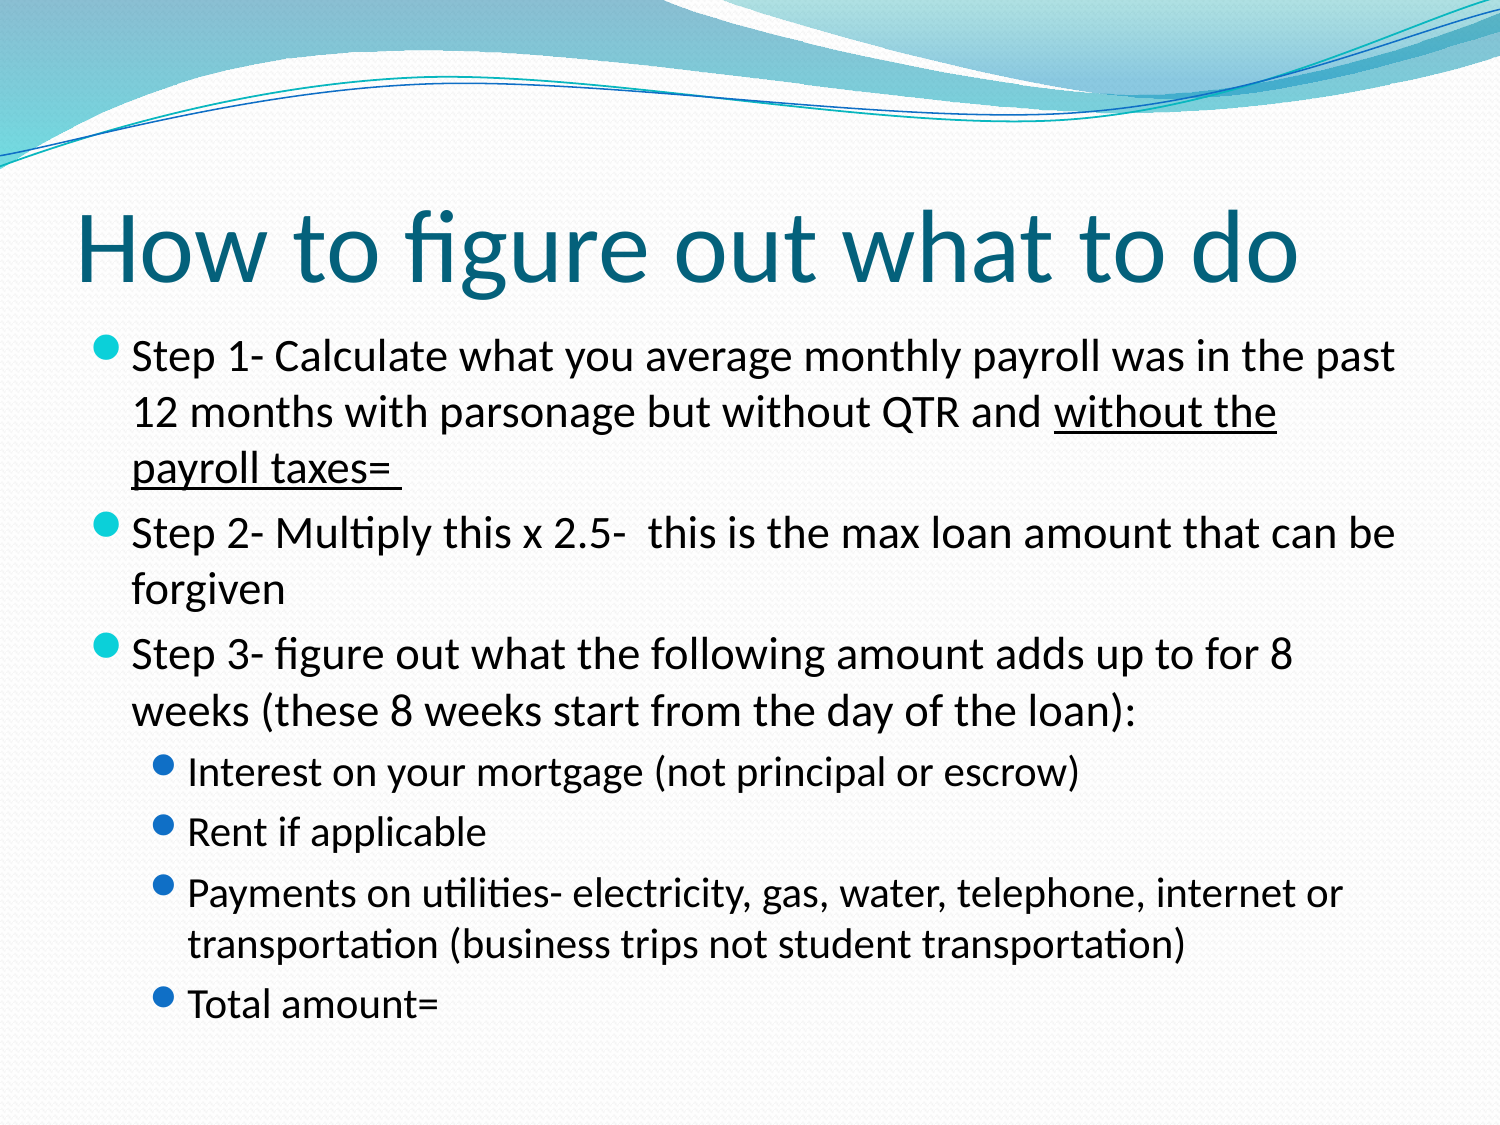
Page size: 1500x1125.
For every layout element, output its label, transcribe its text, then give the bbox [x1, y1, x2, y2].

title How to figure out what to do [75, 115, 1425, 303]
list Step 1- Calculate what you average monthly payroll was in the past 12 months with parsonage but without QTR and without the payroll taxes= Step 2- Multiply this x 2.5- this is the max loan amount that can be forgiven Step 3- figure out what the following amount adds up to for 8 weeks (these 8 weeks start from the day of the loan): Interest on your mortgage (not principal or escrow) Rent if applicable Payments on utilities- electricity, gas, water, telephone, internet or transportation (business trips not student transportation) Total amount= [75, 317, 1425, 1038]
